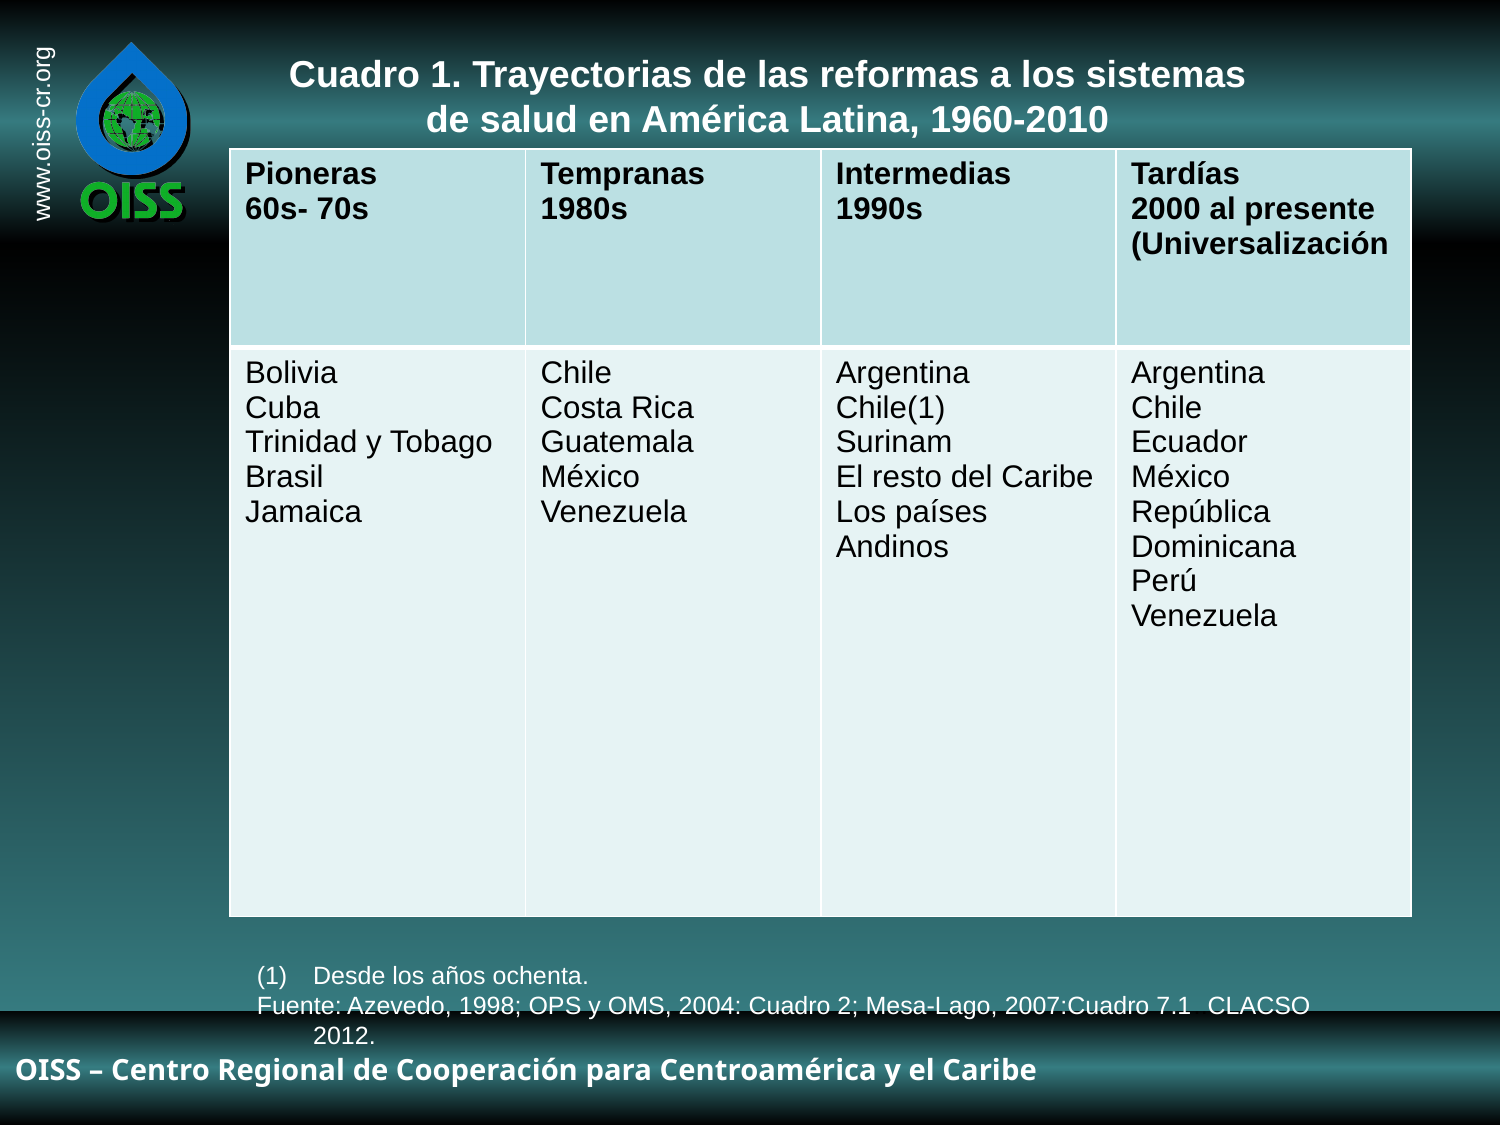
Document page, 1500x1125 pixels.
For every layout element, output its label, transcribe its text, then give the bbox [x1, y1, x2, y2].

table_cell Argentina Chile Ecuador México República Dominicana Perú Venezuela [1117, 350, 1410, 916]
table_cell Bolivia Cuba Trinidad y Tobago Brasil Jamaica [231, 350, 525, 916]
table_header Pioneras 60s- 70s [231, 150, 525, 345]
text_box Cuadro 1. Trayectorias de las reformas a los sistemas de salud en América Latina, 1960-2010 [242, 42, 1294, 148]
table_cell Argentina Chile(1) Surinam El resto del Caribe Los países Andinos [822, 350, 1115, 916]
table_header Tardías 2000 al presente (Universalización [1117, 150, 1410, 345]
table_header Intermedias 1990s [822, 150, 1115, 345]
picture [76, 42, 187, 221]
table_cell Chile Costa Rica Guatemala México Venezuela [526, 350, 820, 916]
table_header Tempranas 1980s [526, 150, 820, 345]
text_box Desde los años ochenta. Fuente: Azevedo, 1998; OPS y OMS, 2004: Cuadro 2; Mesa-Lago, 2007:Cuadro 7.1..CLACSO 2012. [242, 952, 1376, 1057]
